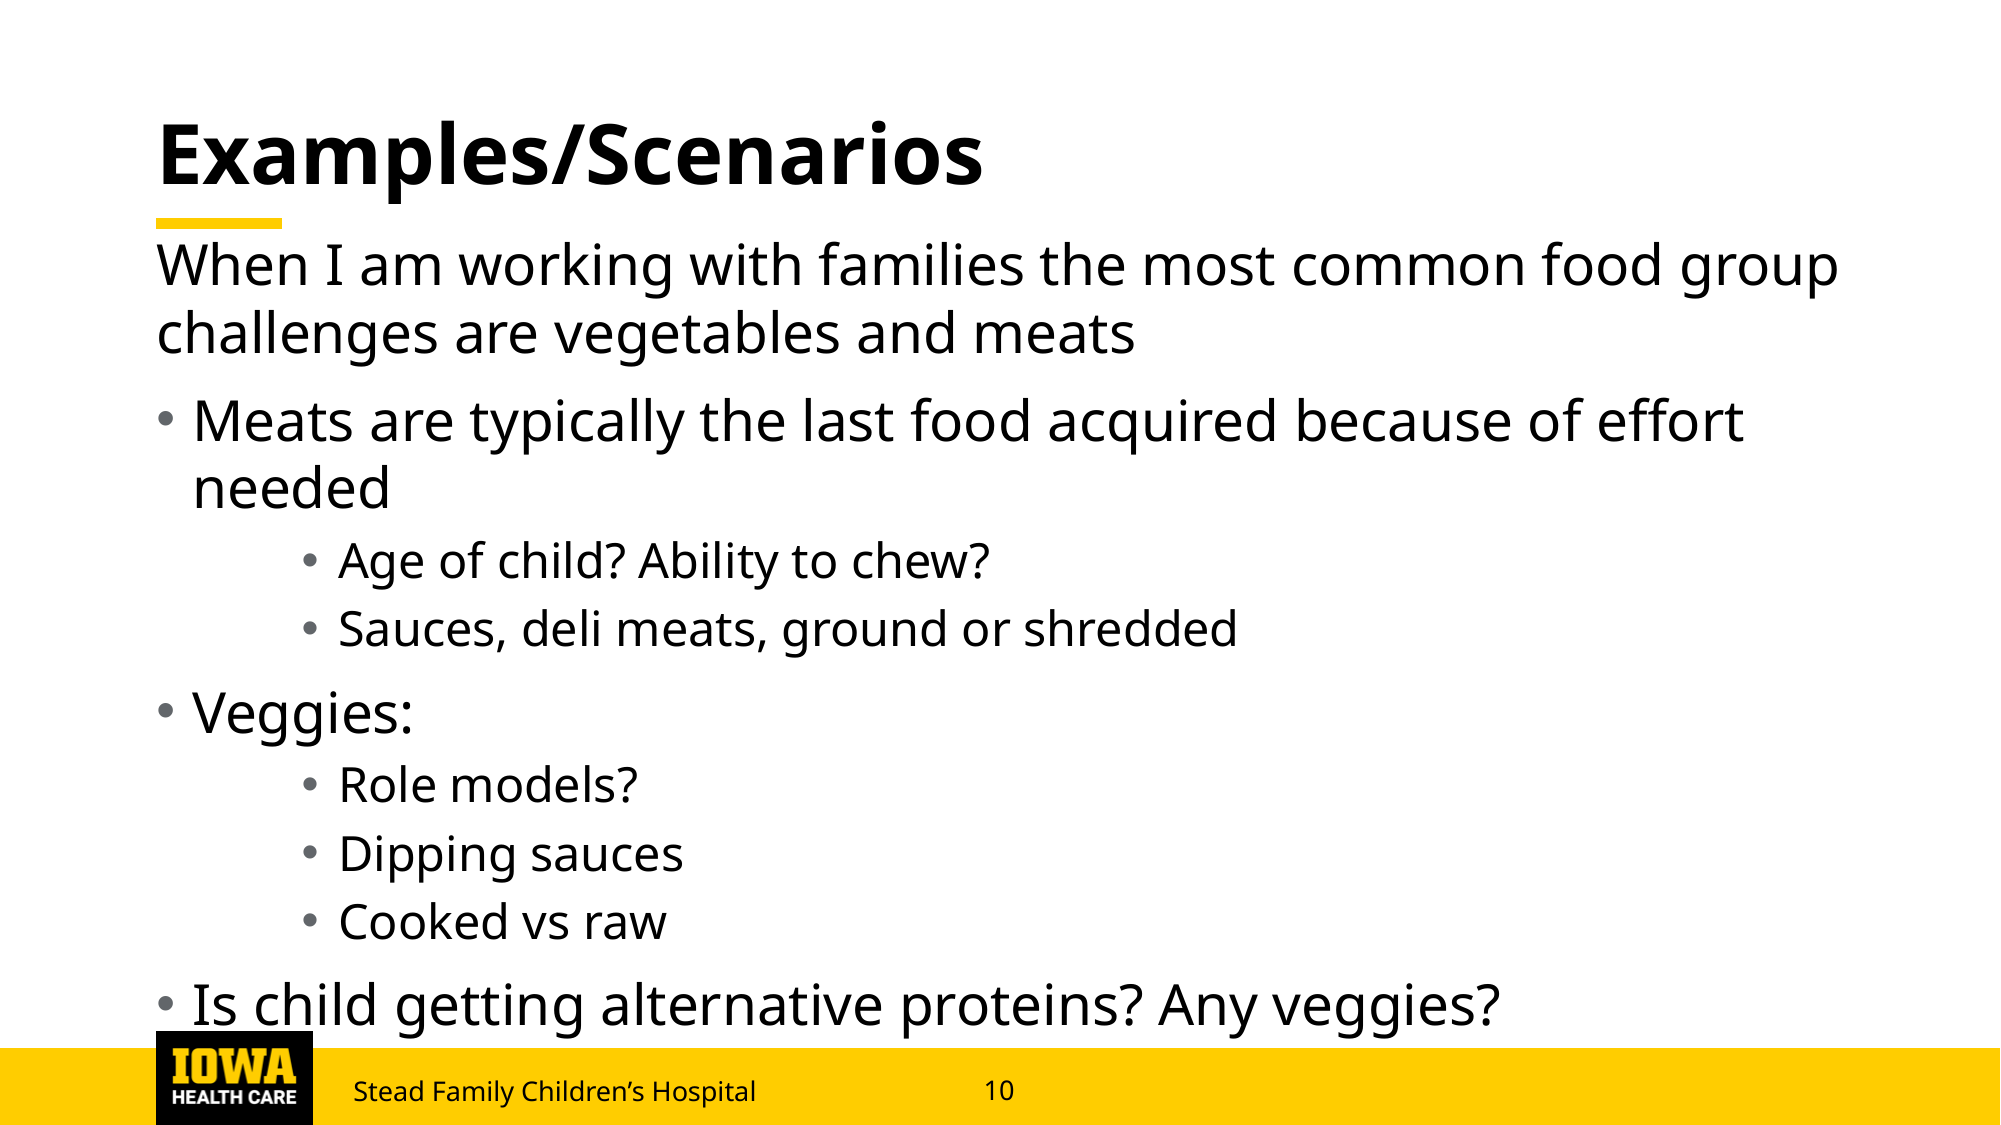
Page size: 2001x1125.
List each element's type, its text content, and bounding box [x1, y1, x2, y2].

picture [156, 1039, 313, 1125]
list When I am working with families the most common food group challenges are vegetables and meats Meats are typically the last food acquired because of effort needed Age of child? Ability to chew? Sauces, deli meats, ground or shredded Veggies: Role models? Dipping sauces Cooked vs raw Is child getting alternative proteins? Any veggies? [156, 228, 1847, 1039]
title Examples/Scenarios [156, 86, 1844, 228]
